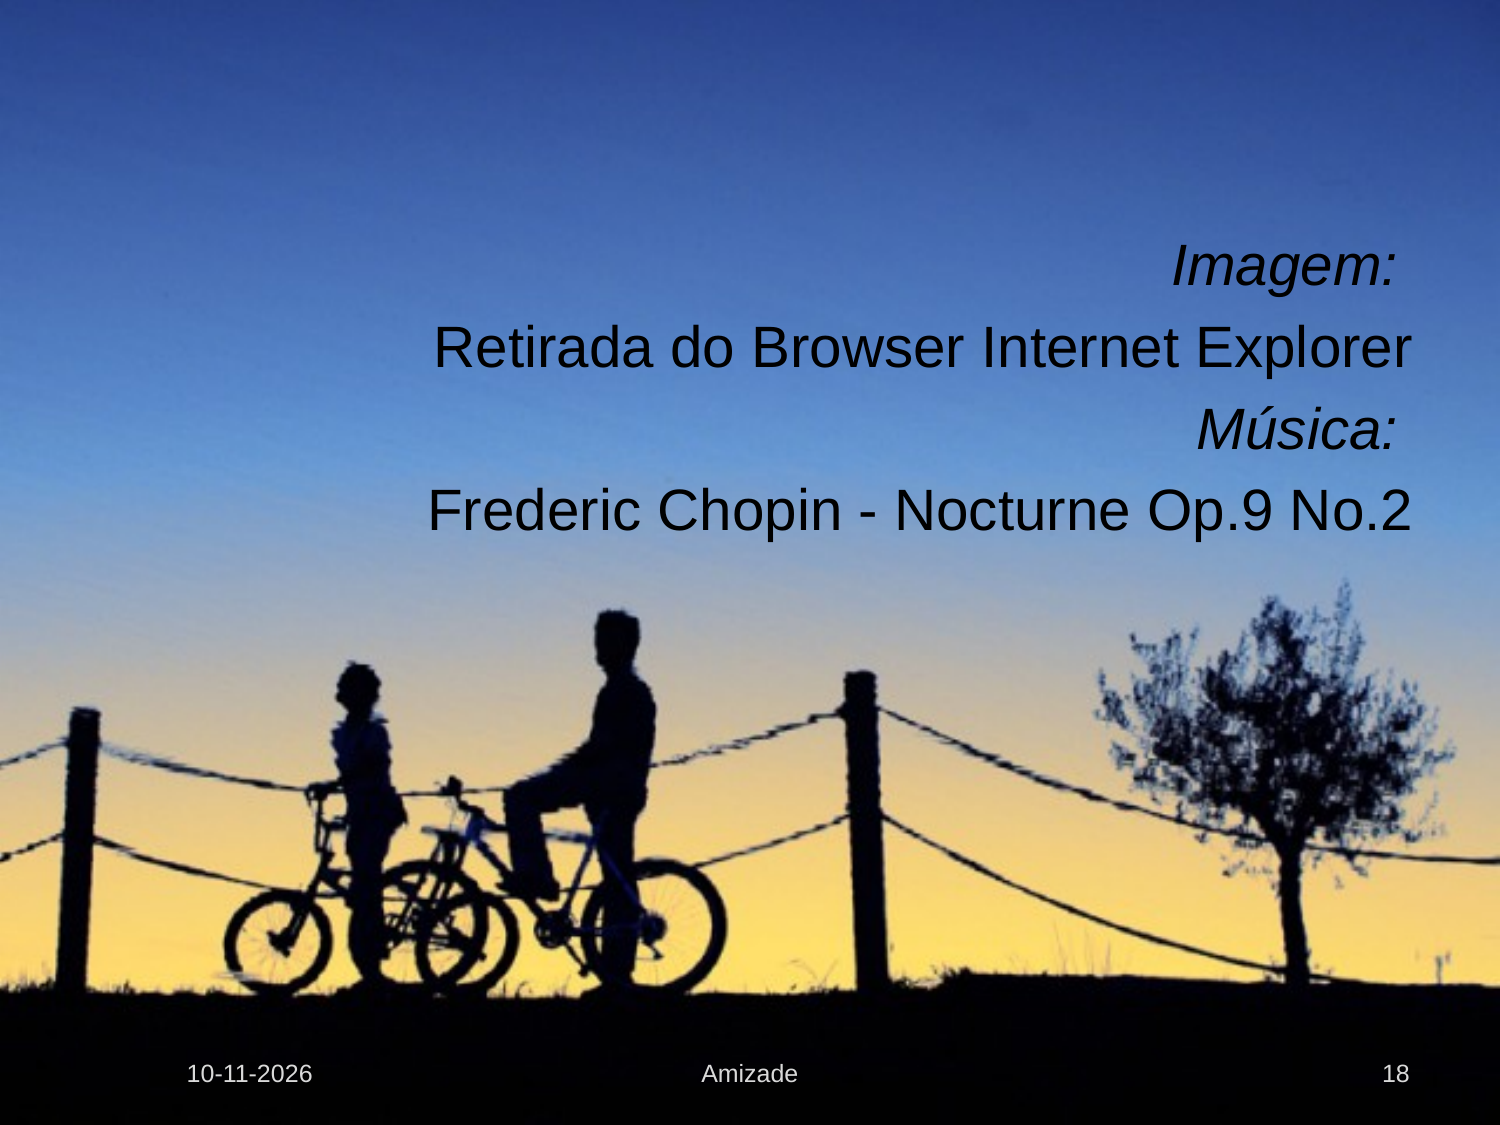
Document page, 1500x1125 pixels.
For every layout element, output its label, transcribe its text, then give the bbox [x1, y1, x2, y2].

picture [0, 0, 1500, 1125]
list Imagem: Retirada do Browser Internet Explorer Música: Frederic Chopin - Nocturne Op.9 No.2 [0, 219, 1430, 303]
footer Amizade [512, 1042, 988, 1103]
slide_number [75, 1042, 425, 1103]
slide_number 18 [1074, 1042, 1425, 1103]
